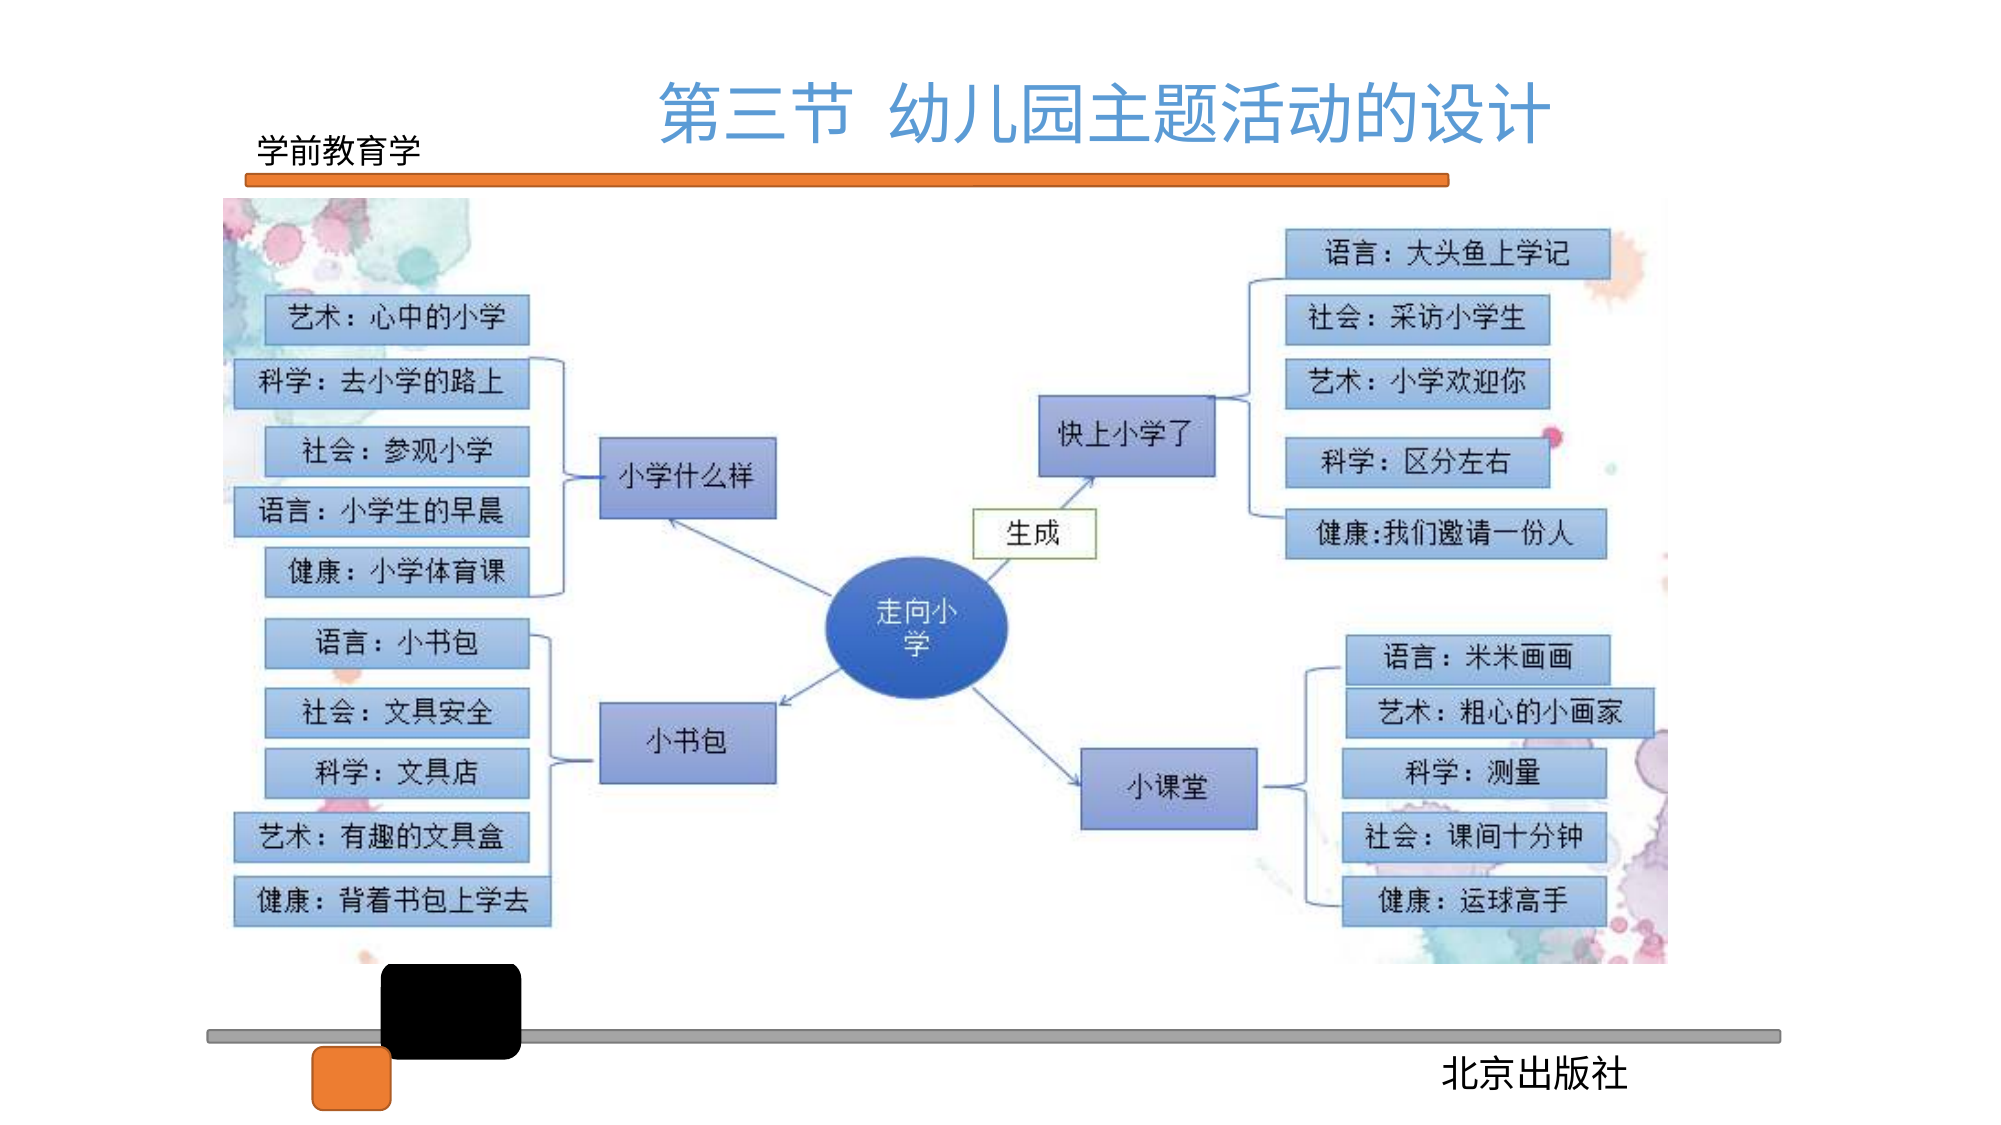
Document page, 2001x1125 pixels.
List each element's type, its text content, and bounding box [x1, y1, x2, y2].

picture [223, 198, 1668, 965]
text_box 第三节 幼儿园主题活动的设计 [641, 64, 1569, 160]
